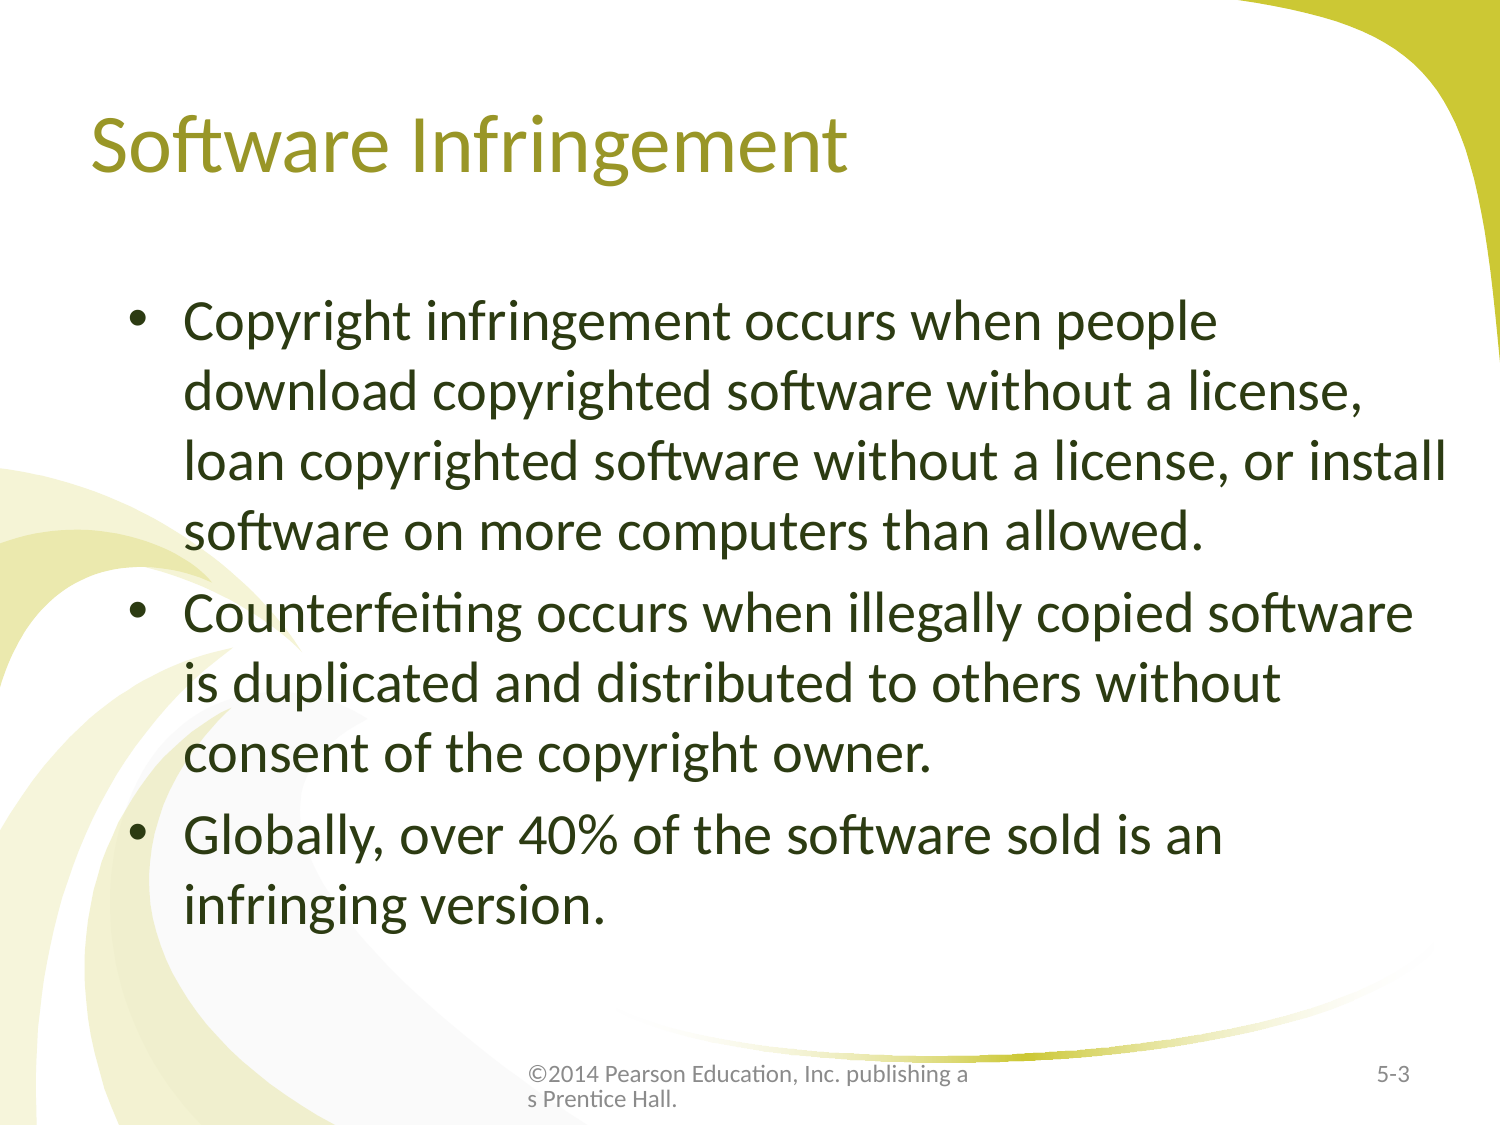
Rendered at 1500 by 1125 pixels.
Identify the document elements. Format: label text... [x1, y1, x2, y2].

slide_number 5-3 [1074, 1042, 1425, 1103]
list Copyright infringement occurs when people download copyrighted software without a license, loan copyrighted software without a license, or install software on more computers than allowed. Counterfeiting occurs when illegally copied software is duplicated and distributed to others without consent of the copyright owner. Globally, over 40% of the software sold is an infringing version. [112, 275, 1475, 1025]
footer ©2014 Pearson Education, Inc. publishing as Prentice Hall. [512, 1042, 988, 1103]
title Software Infringement [75, 45, 1425, 233]
